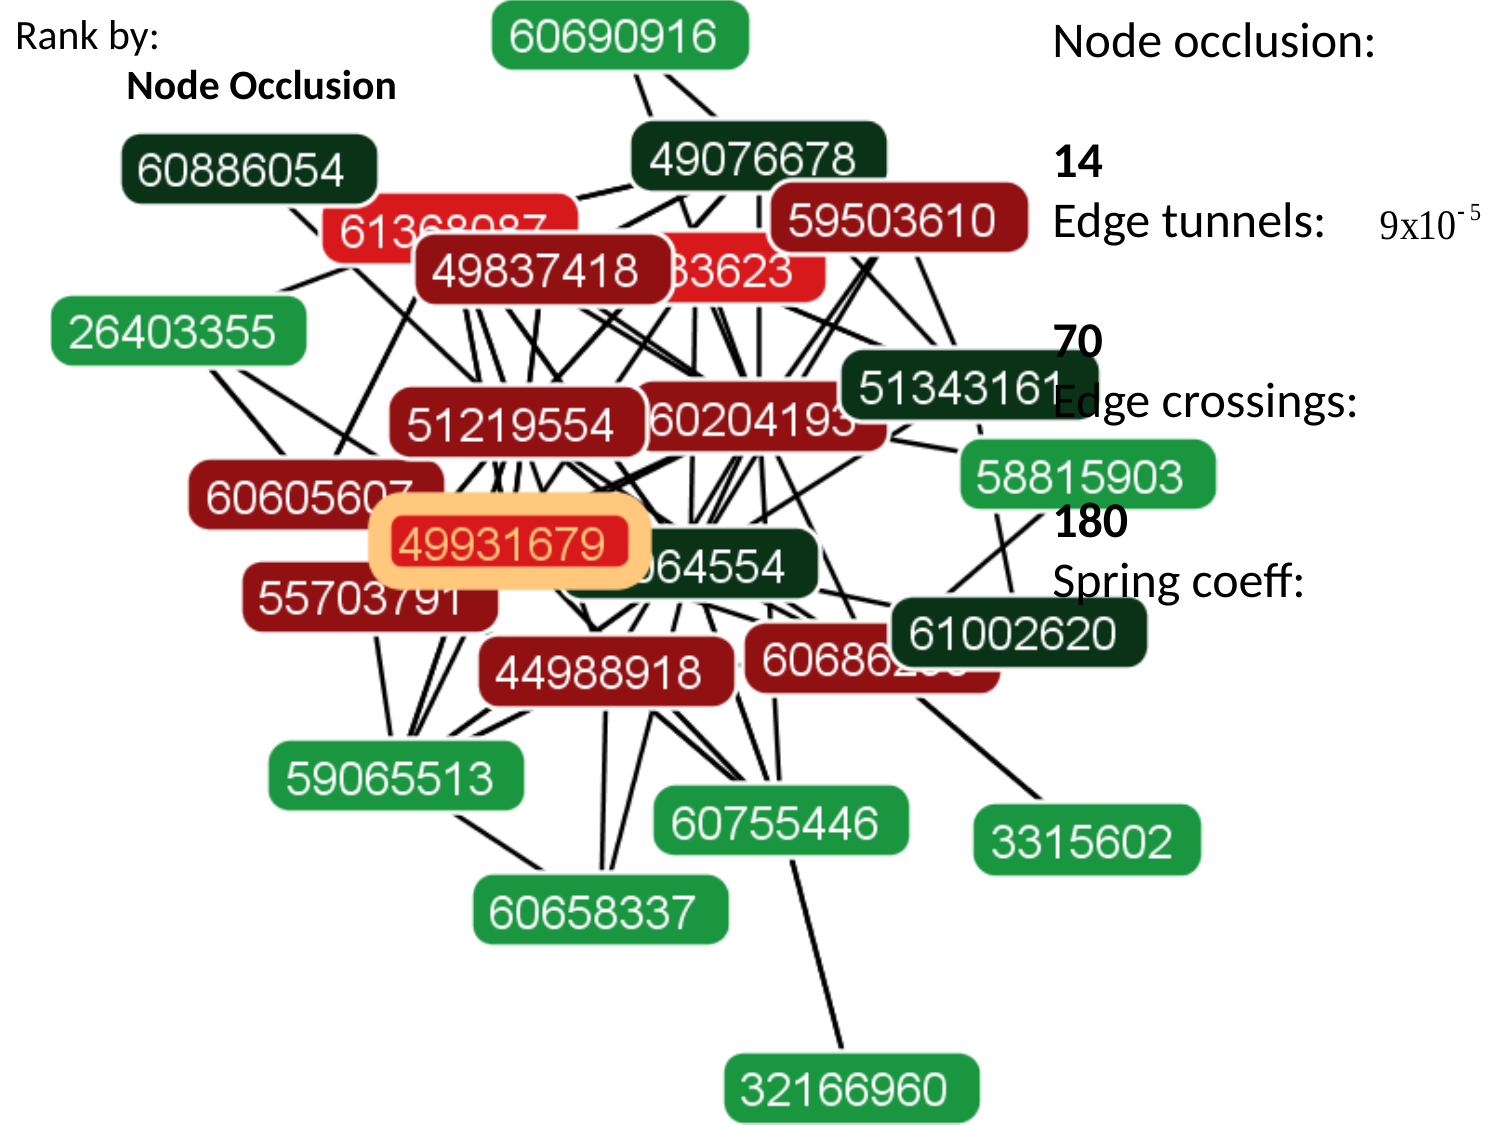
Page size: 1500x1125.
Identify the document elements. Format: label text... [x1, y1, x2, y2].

text_box Rank by: Node Occlusion [0, 0, 47, 115]
picture [49, 0, 1218, 1125]
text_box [1374, 193, 1488, 251]
text_box Node occlusion: 14 Edge tunnels: 70 Edge crossings: 180 Spring coeff: [1218, 0, 1500, 615]
